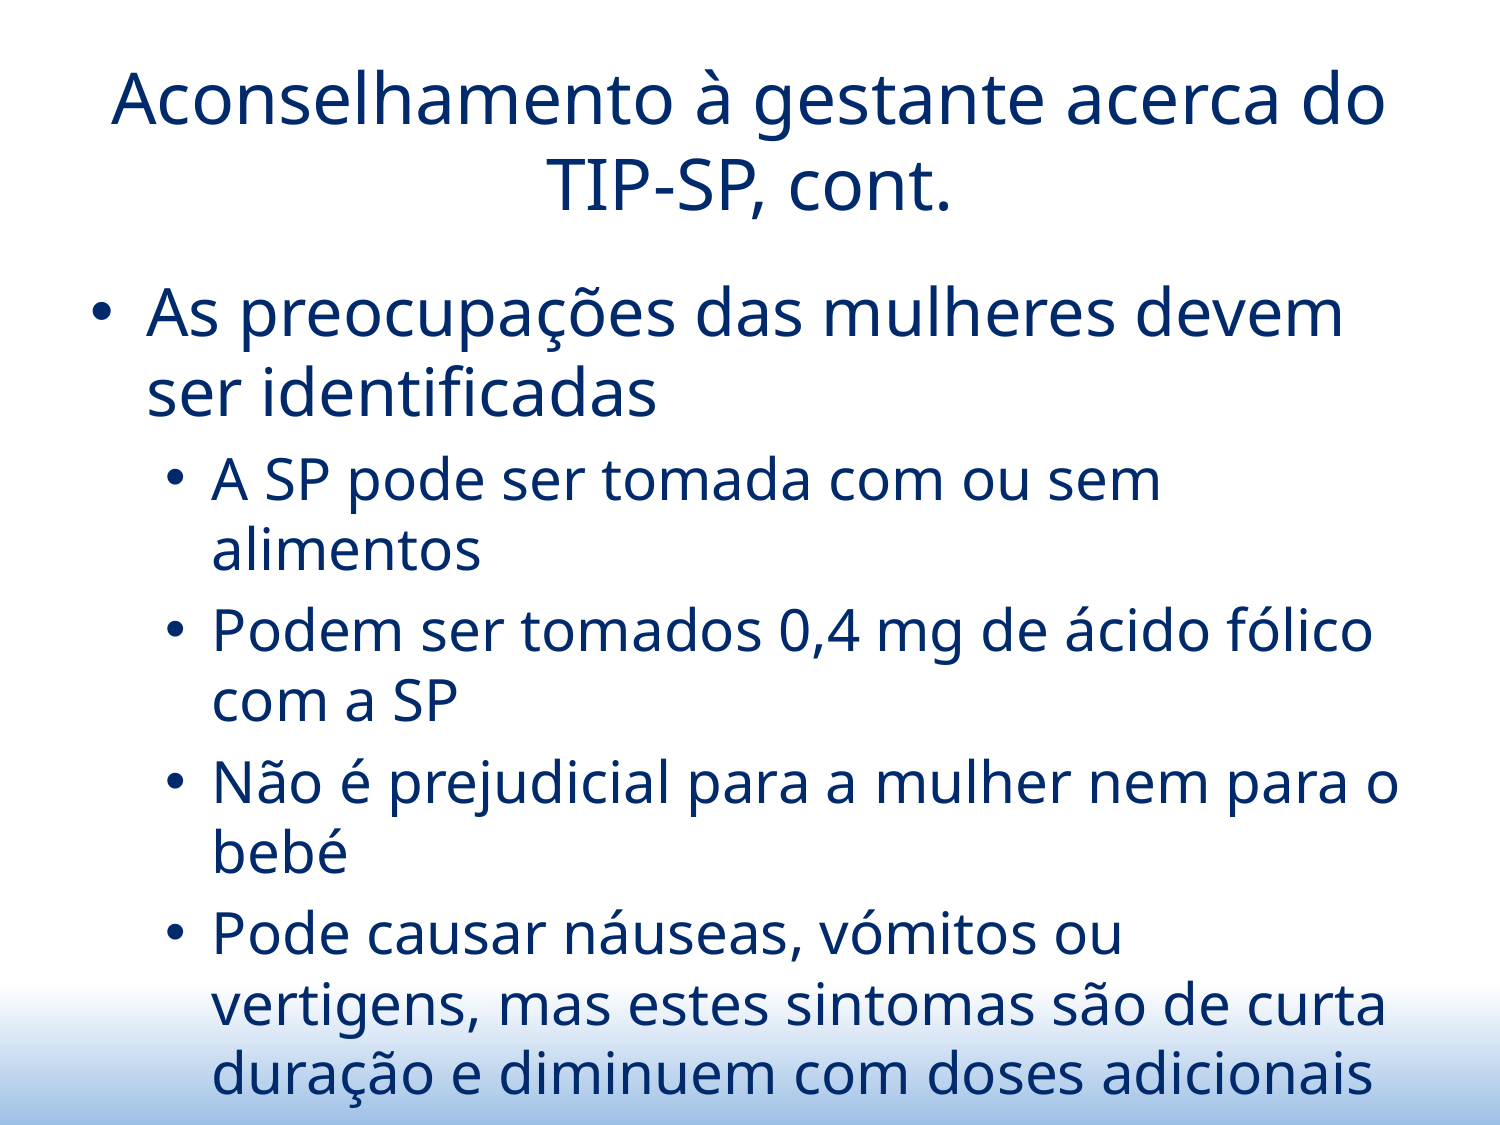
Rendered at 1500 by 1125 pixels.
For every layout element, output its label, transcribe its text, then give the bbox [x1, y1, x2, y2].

title Aconselhamento à gestante acerca do TIP-SP, cont. [75, 45, 1425, 233]
list As preocupações das mulheres devem ser identificadas A SP pode ser tomada com ou sem alimentos Podem ser tomados 0,4 mg de ácido fólico com a SP Não é prejudicial para a mulher nem para o bebé Pode causar náuseas, vómitos ou vertigens, mas estes sintomas são de curta duração e diminuem com doses adicionais [75, 262, 1425, 1005]
